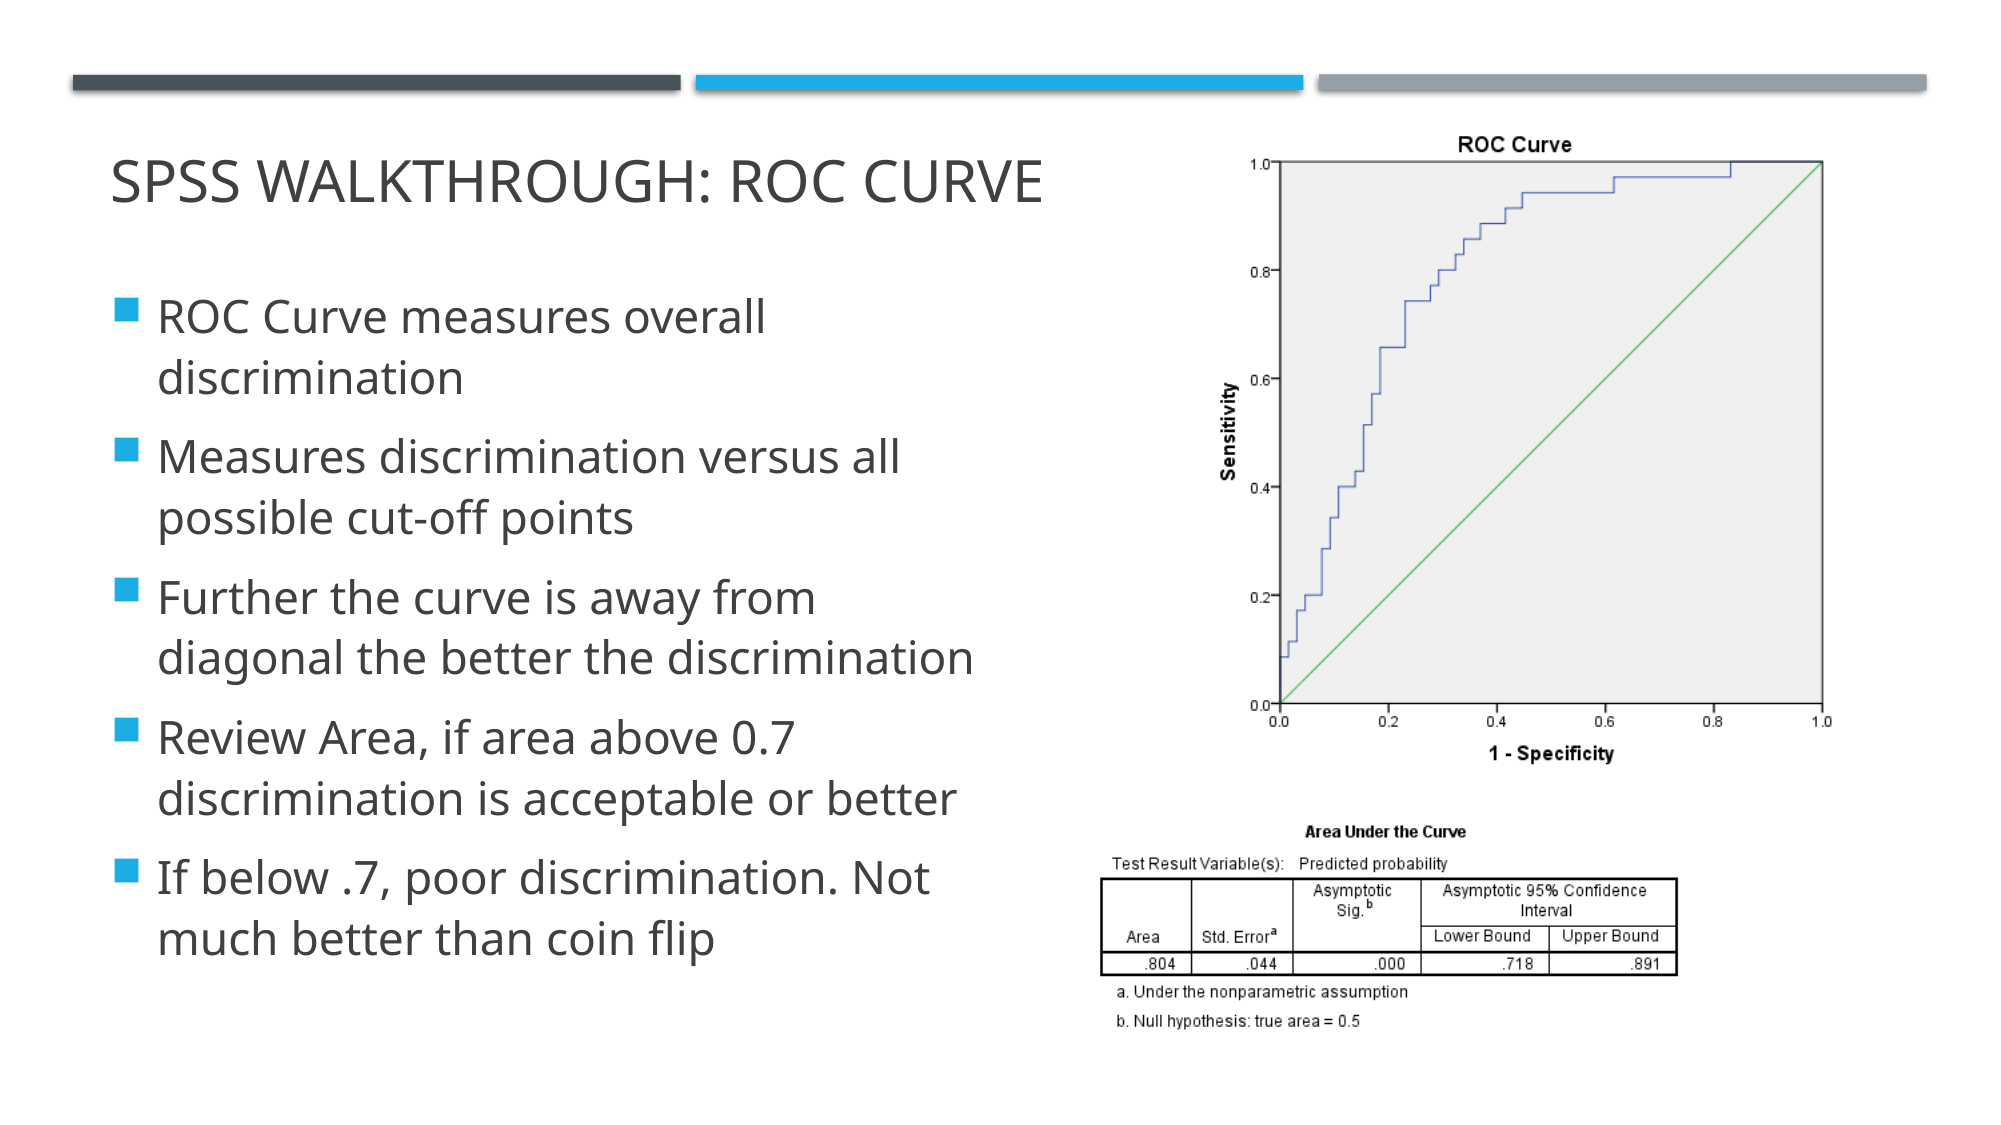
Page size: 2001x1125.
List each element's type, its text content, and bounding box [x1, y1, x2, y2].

title SPSS WALKTHROUGH: ROC Curve [95, 115, 1905, 222]
list ROC Curve measures overall discrimination Measures discrimination versus all possible cut-off points Further the curve is away from diagonal the better the discrimination Review Area, if area above 0.7 discrimination is acceptable or better If below .7, poor discrimination. Not much better than coin flip [95, 274, 1000, 1039]
picture [1087, 122, 1953, 1071]
